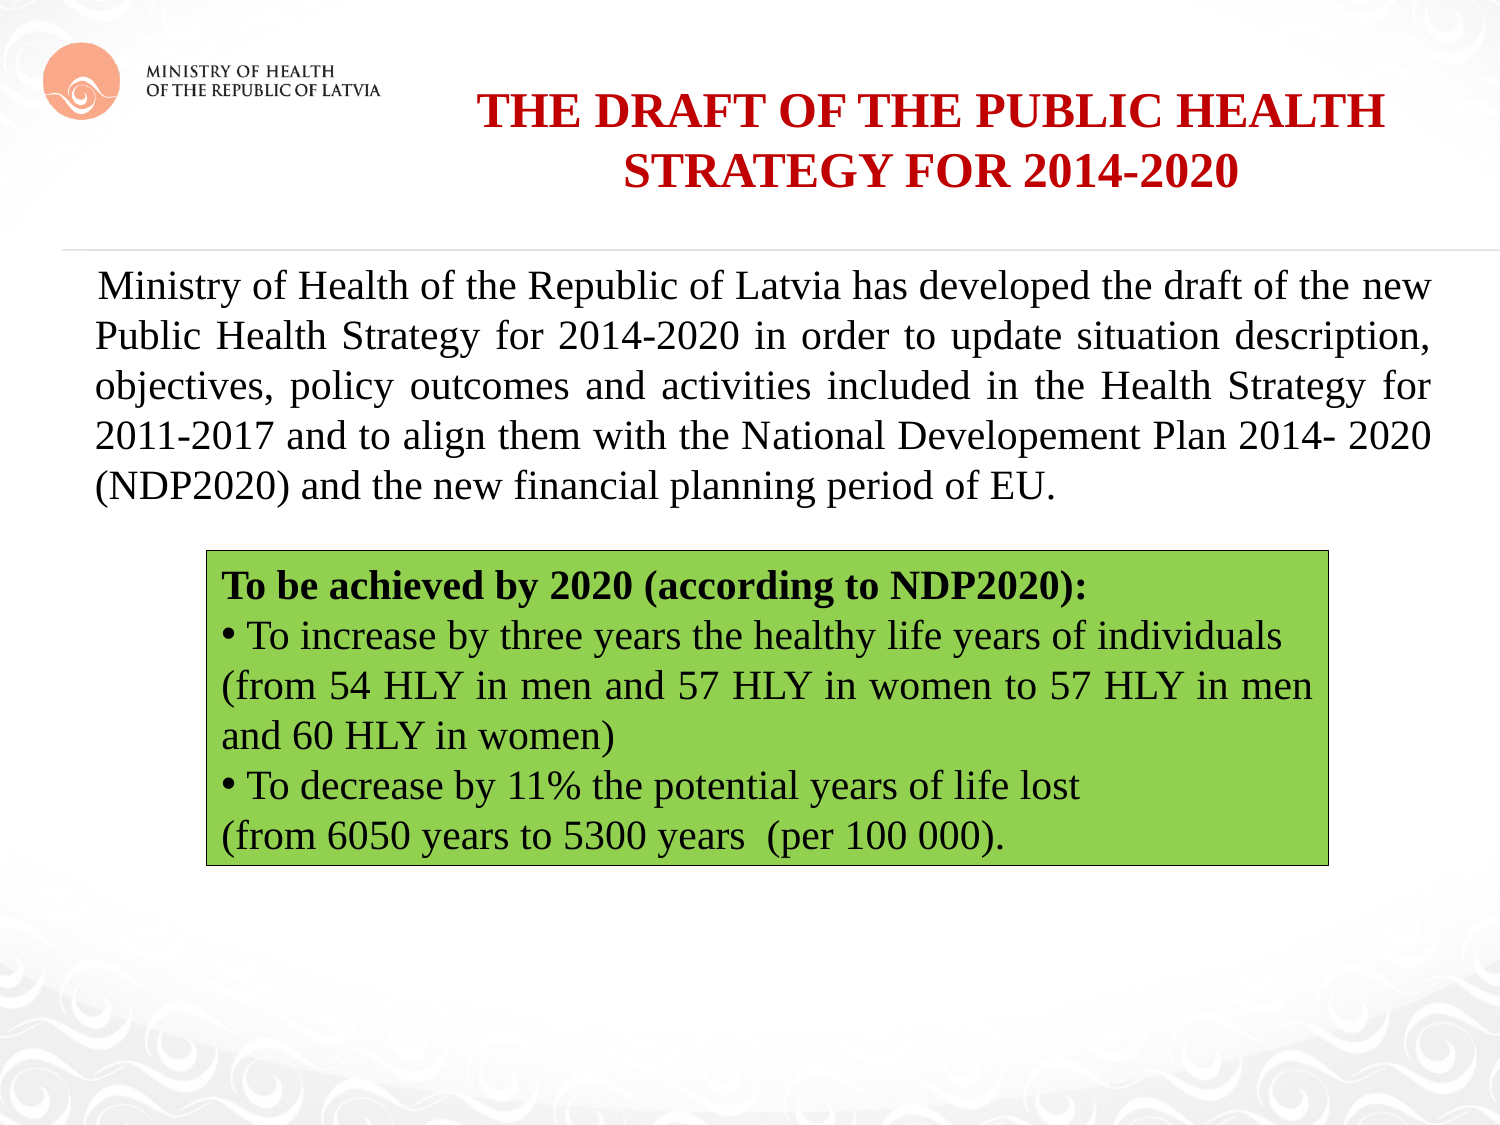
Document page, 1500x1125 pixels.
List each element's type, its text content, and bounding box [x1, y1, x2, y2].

title The Draft of the Public health strategy for 2014-2020 [387, 24, 1475, 250]
text_box To be achieved by 2020 (according to NDP2020): To increase by three years the healthy life years of individuals (from 54 HLY in men and 57 HLY in women to 57 HLY in men and 60 HLY in women) To decrease by 11% the potential years of life lost (from 6050 years to 5300 years (per 100 000). [206, 550, 1329, 866]
picture [0, 0, 1500, 1125]
list Ministry of Health of the Republic of Latvia has developed the draft of the new Public Health Strategy for 2014-2020 in order to update situation description, objectives, policy outcomes and activities included in the Health Strategy for 2011-2017 and to align them with the National Developement Plan 2014- 2020 (NDP2020) and the new financial planning period of EU. [50, 249, 1447, 1050]
